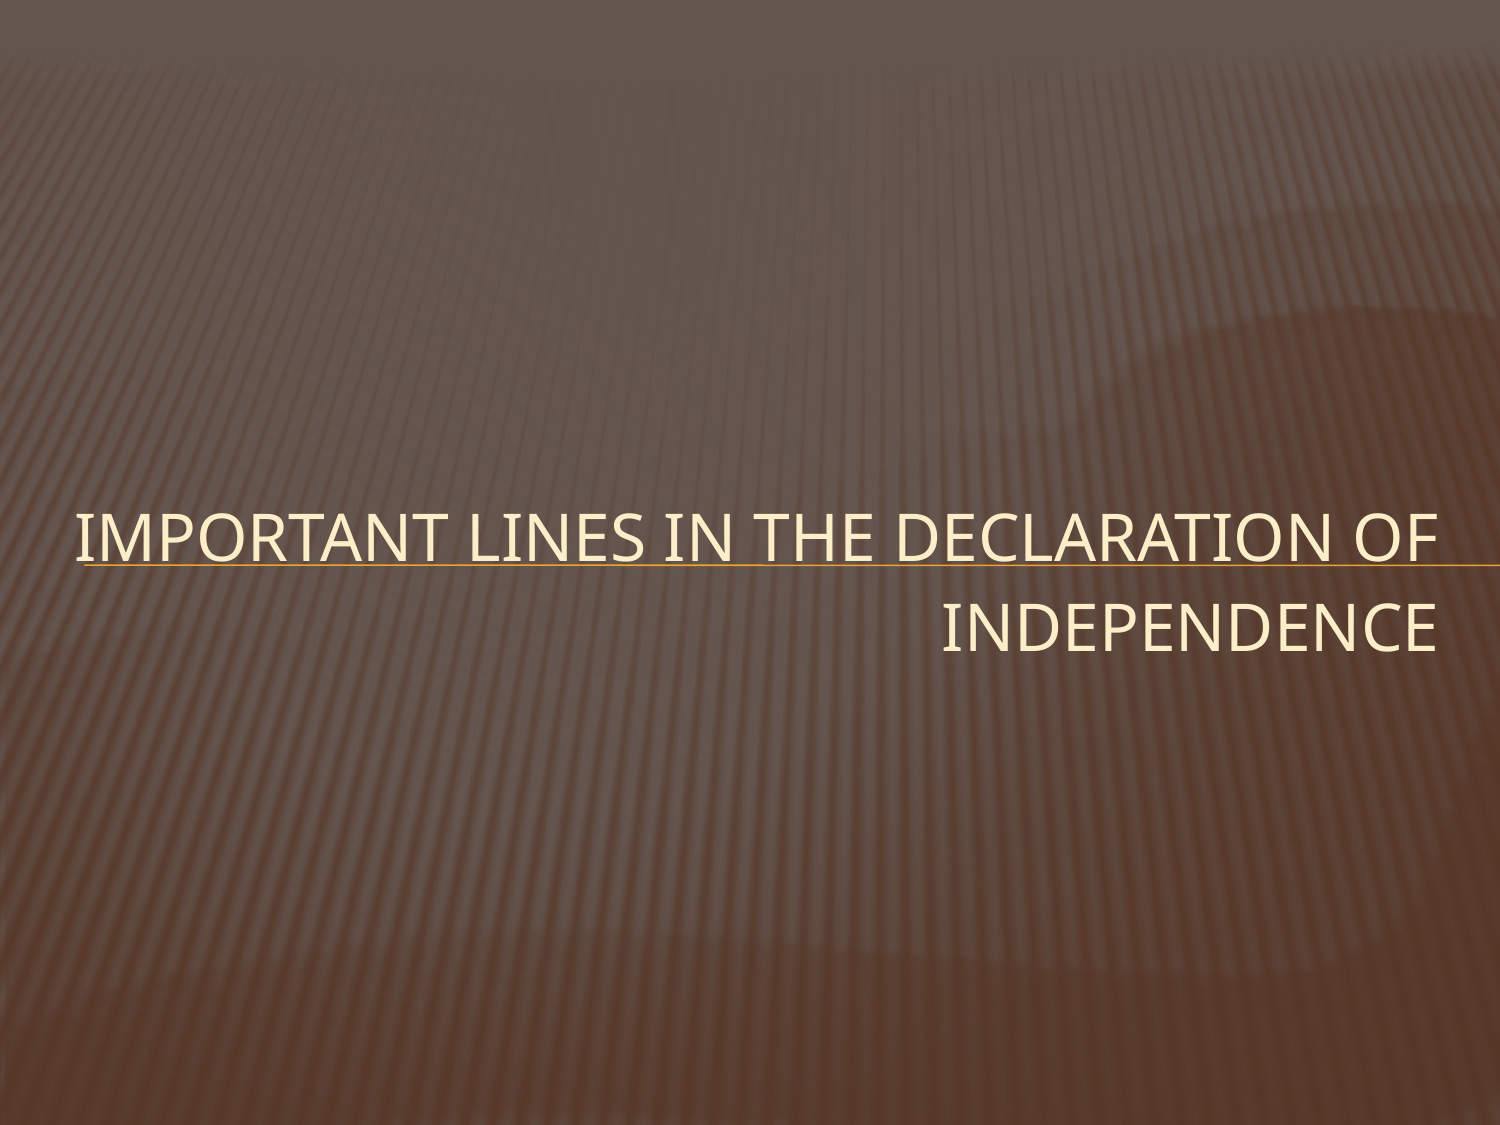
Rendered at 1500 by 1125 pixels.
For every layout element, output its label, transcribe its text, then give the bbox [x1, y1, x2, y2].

title Important lines in the declaration of independence [29, 483, 1455, 678]
